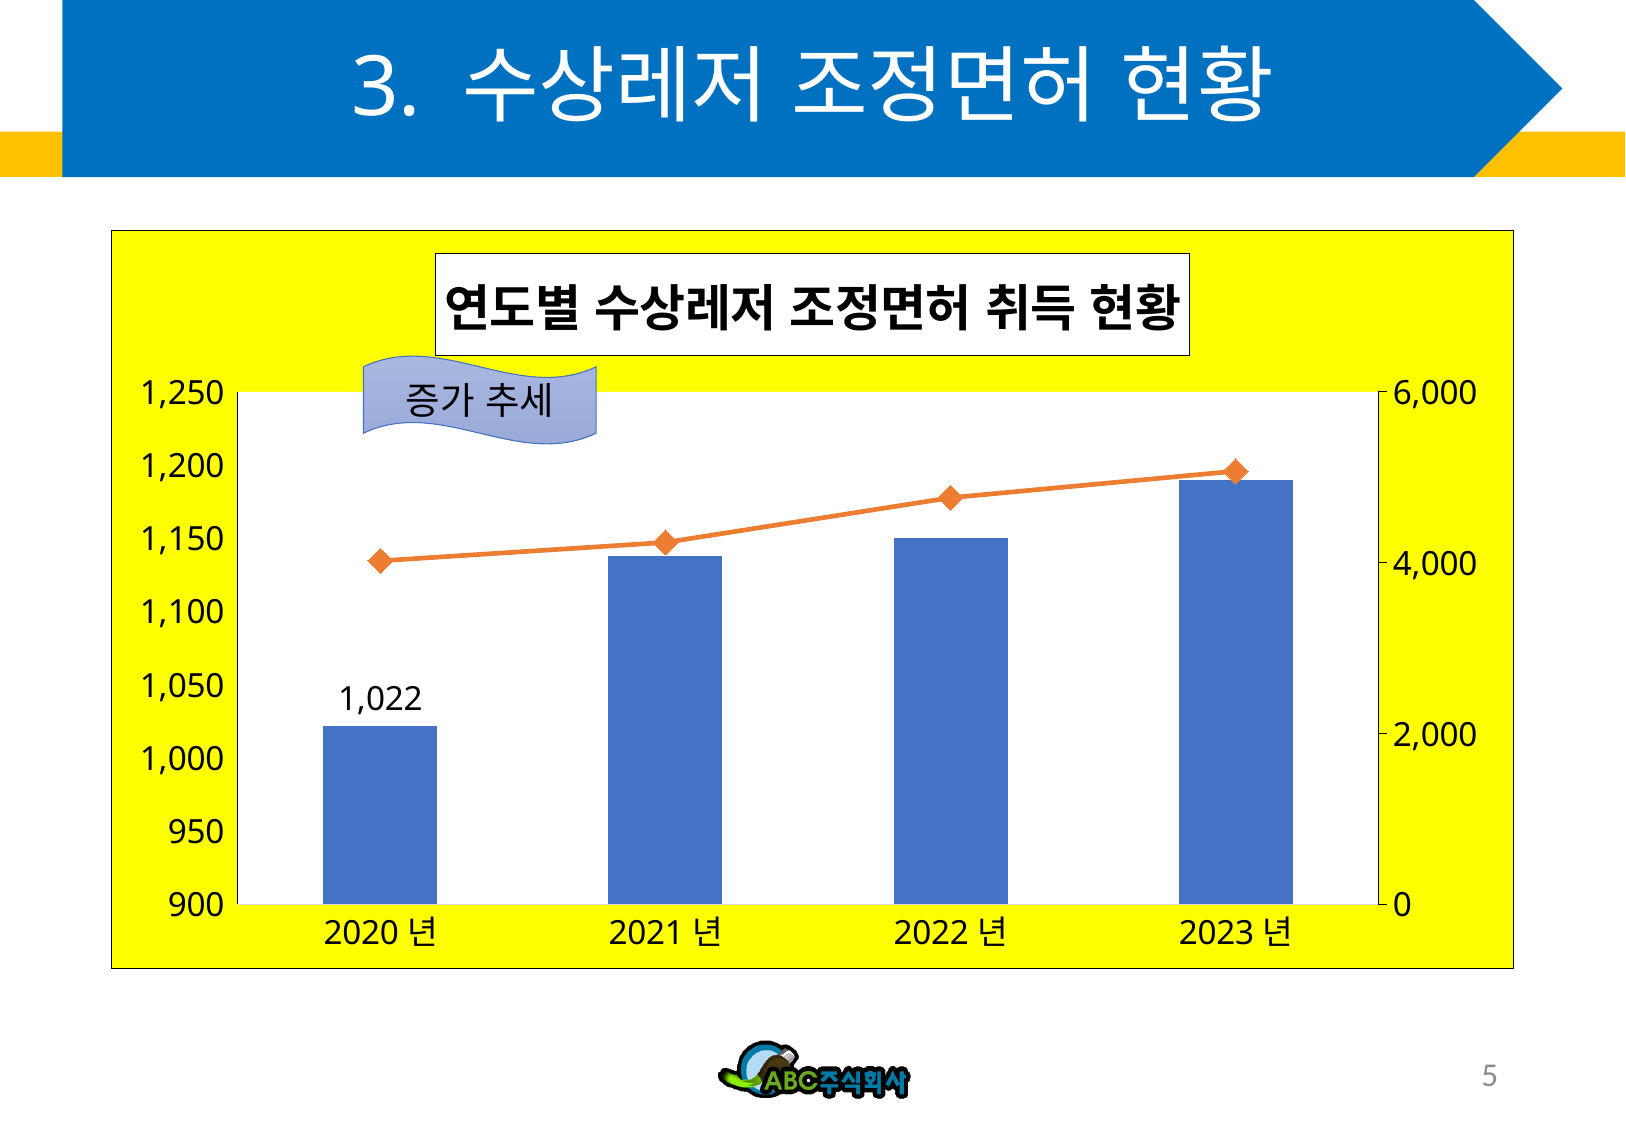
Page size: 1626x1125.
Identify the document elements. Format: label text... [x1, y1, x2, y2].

title 3. 수상레저 조정면허 현황 [0, 0, 1625, 177]
picture [709, 1034, 916, 1103]
chart [111, 230, 1514, 969]
slide_number 5 [1147, 1042, 1514, 1103]
